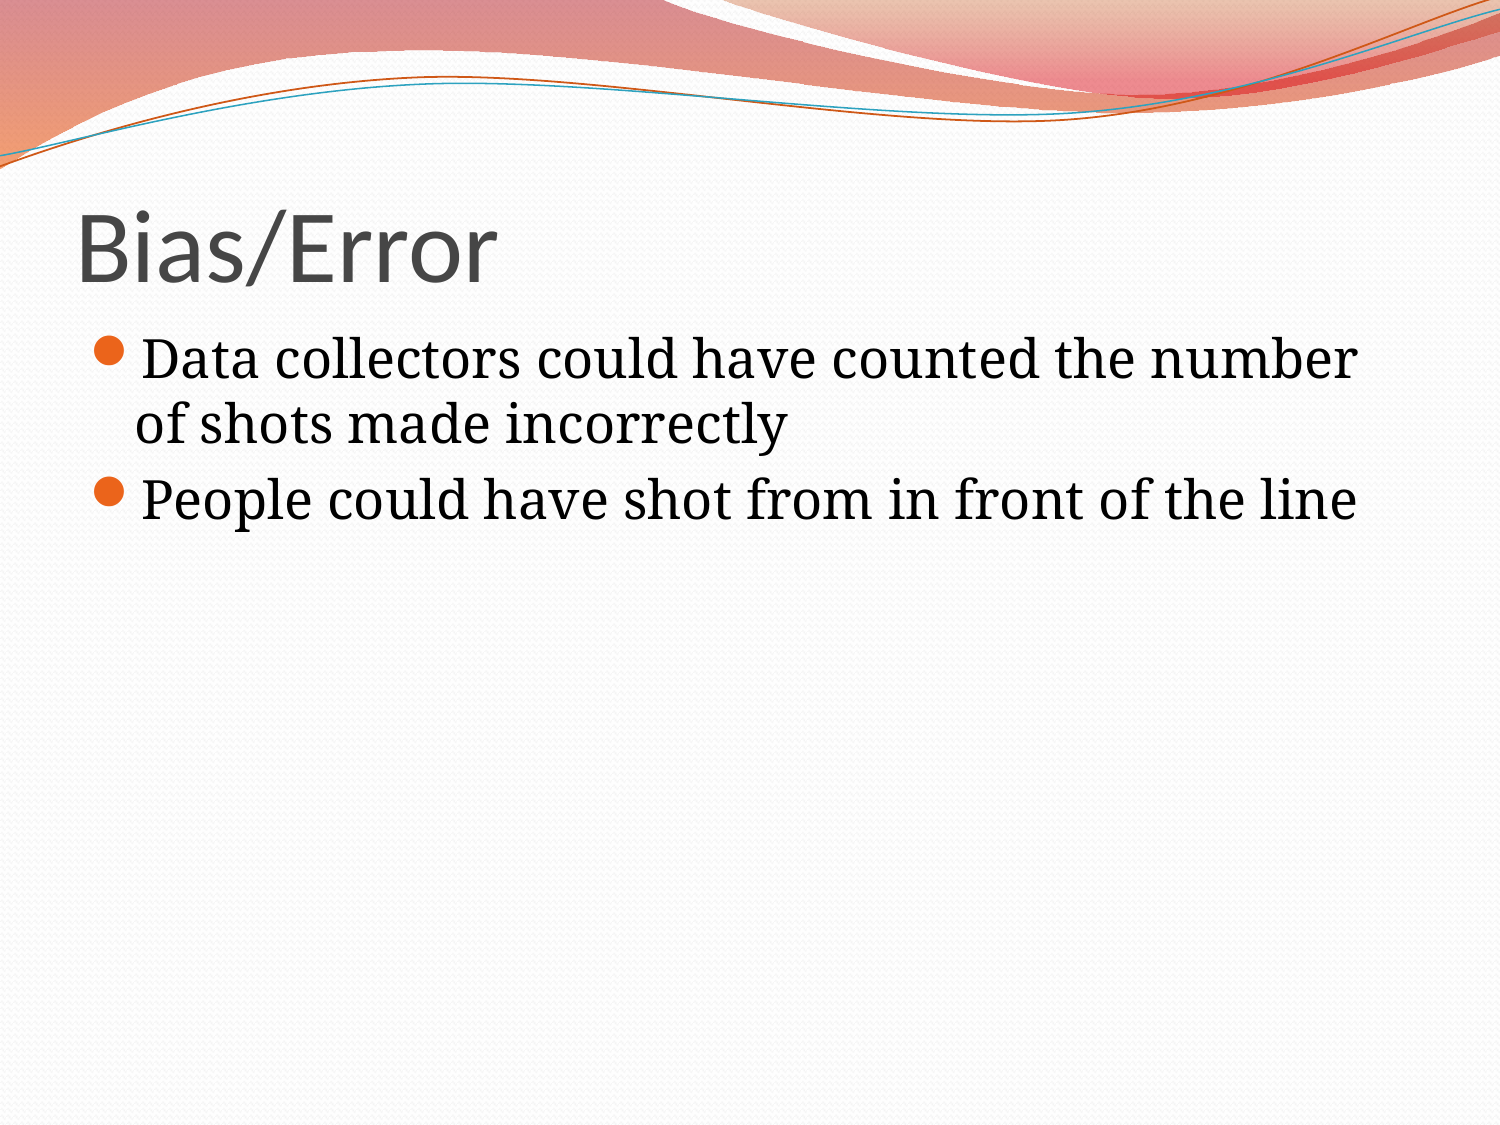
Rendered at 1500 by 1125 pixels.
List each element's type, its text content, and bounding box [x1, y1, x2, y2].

title Bias/Error [75, 115, 1425, 303]
list Data collectors could have counted the number of shots made incorrectly People could have shot from in front of the line [75, 317, 1425, 1038]
